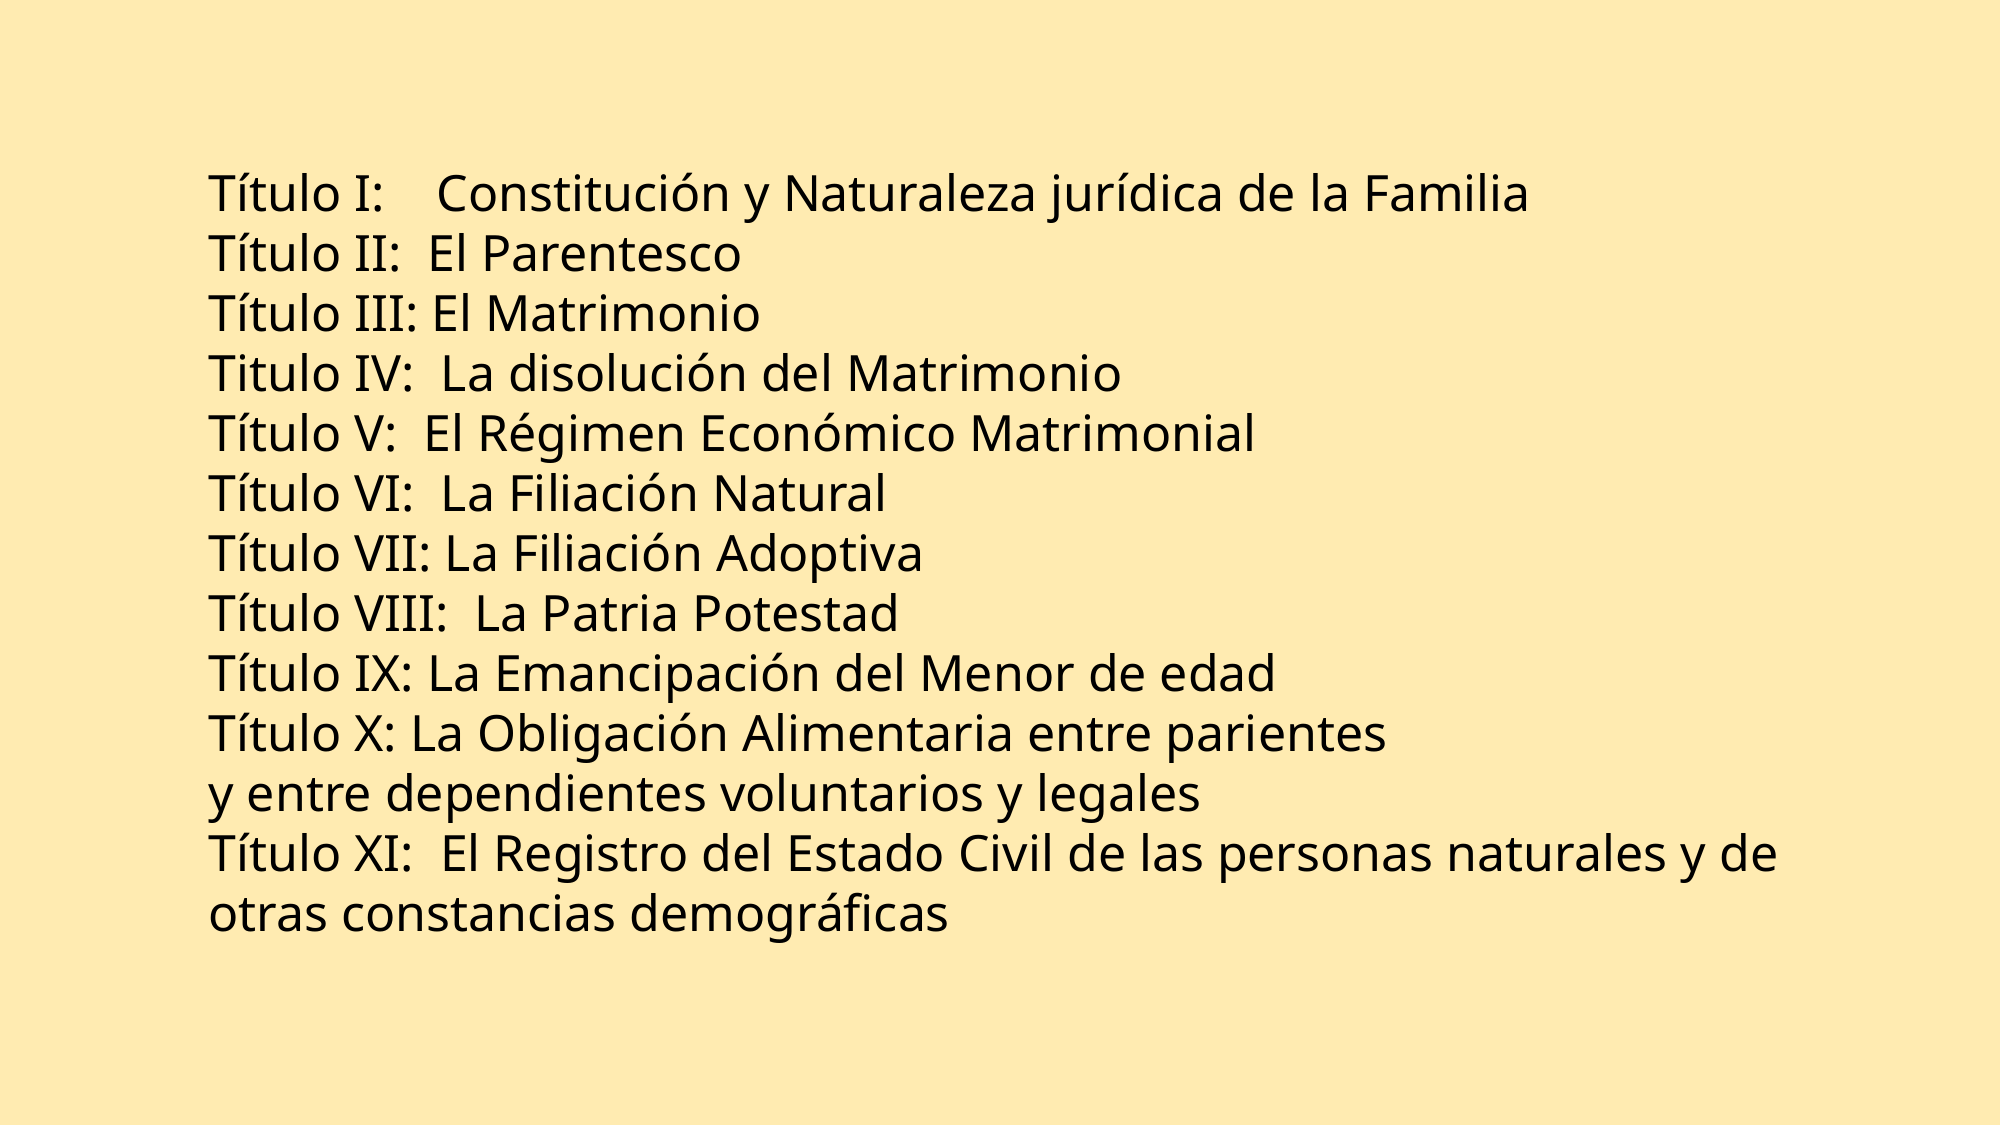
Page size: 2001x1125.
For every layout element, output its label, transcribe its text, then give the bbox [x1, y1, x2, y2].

text_box Título I: Constitución y Naturaleza jurídica de la Familia Título II: El Parentesco Título III: El Matrimonio Titulo IV: La disolución del Matrimonio Título V: El Régimen Económico Matrimonial Título VI: La Filiación Natural Título VII: La Filiación Adoptiva Título VIII: La Patria Potestad Título IX: La Emancipación del Menor de edad Título X: La Obligación Alimentaria entre parientes y entre dependientes voluntarios y legales Título XI: El Registro del Estado Civil de las personas naturales y de otras constancias demográficas [193, 154, 1909, 1040]
